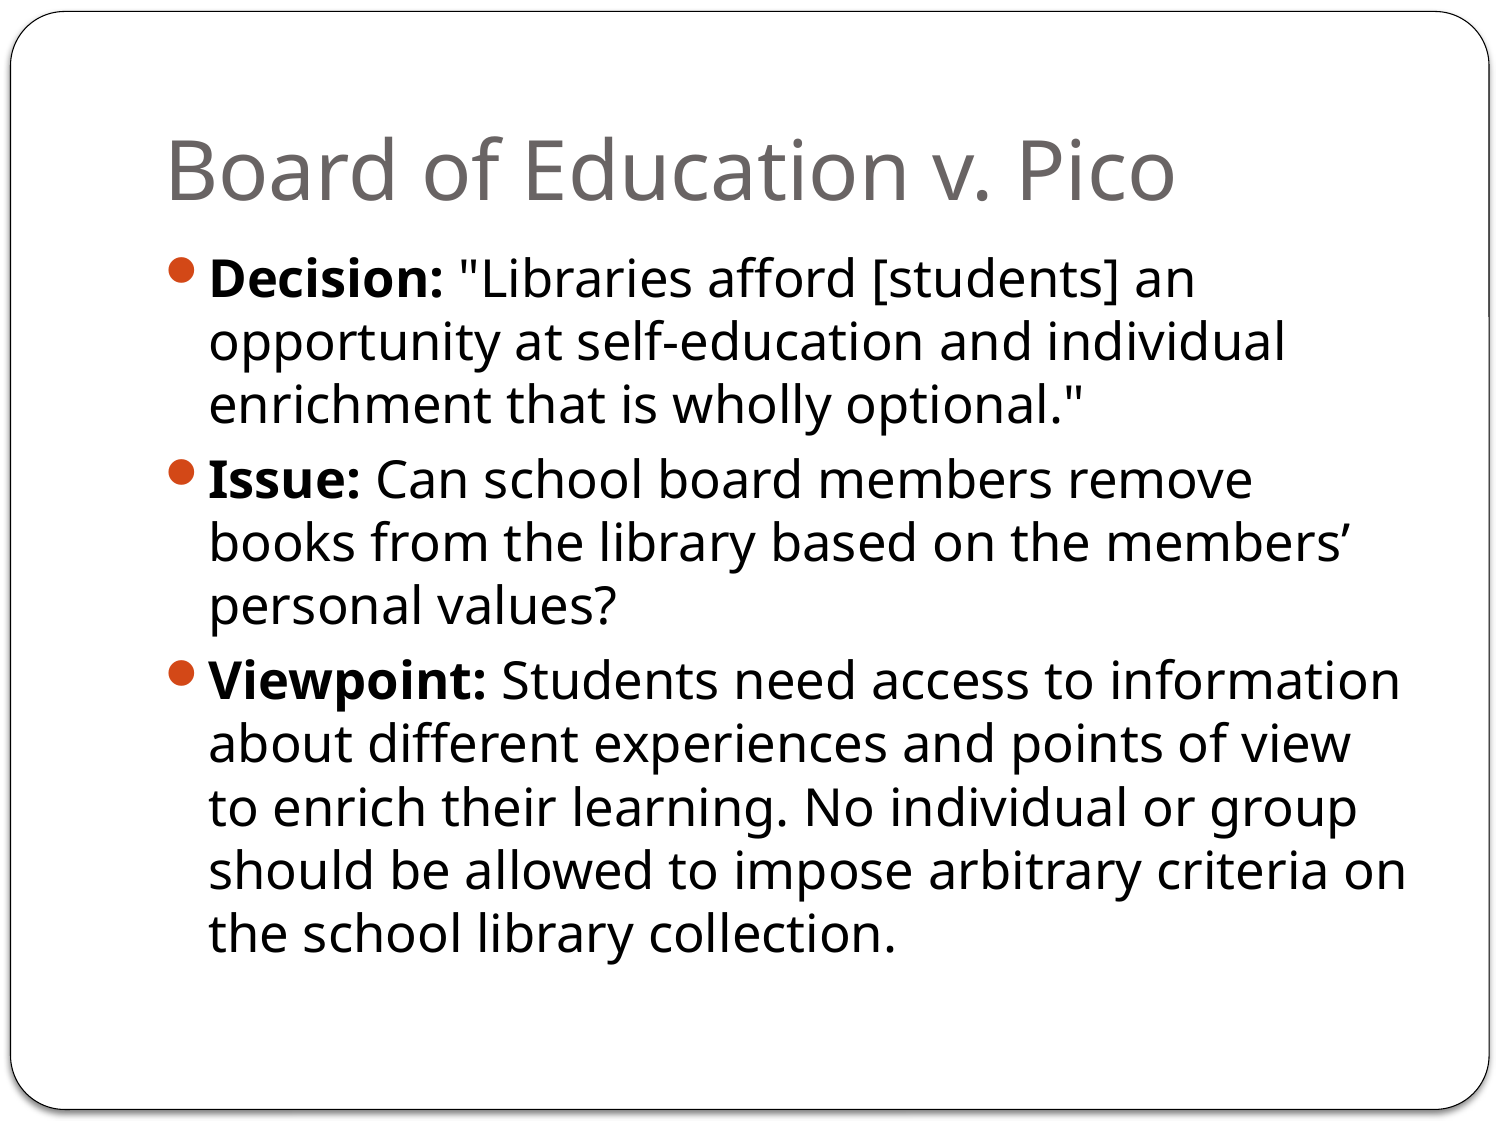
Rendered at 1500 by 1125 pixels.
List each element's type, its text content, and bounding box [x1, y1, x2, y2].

list Decision: "Libraries afford [students] an opportunity at self-education and individual enrichment that is wholly optional." Issue: Can school board members remove books from the library based on the members’ personal values? Viewpoint: Students need access to information about different experiences and points of view to enrich their learning. No individual or group should be allowed to impose arbitrary criteria on the school library collection. [150, 237, 1425, 988]
title Board of Education v. Pico [150, 45, 1425, 233]
